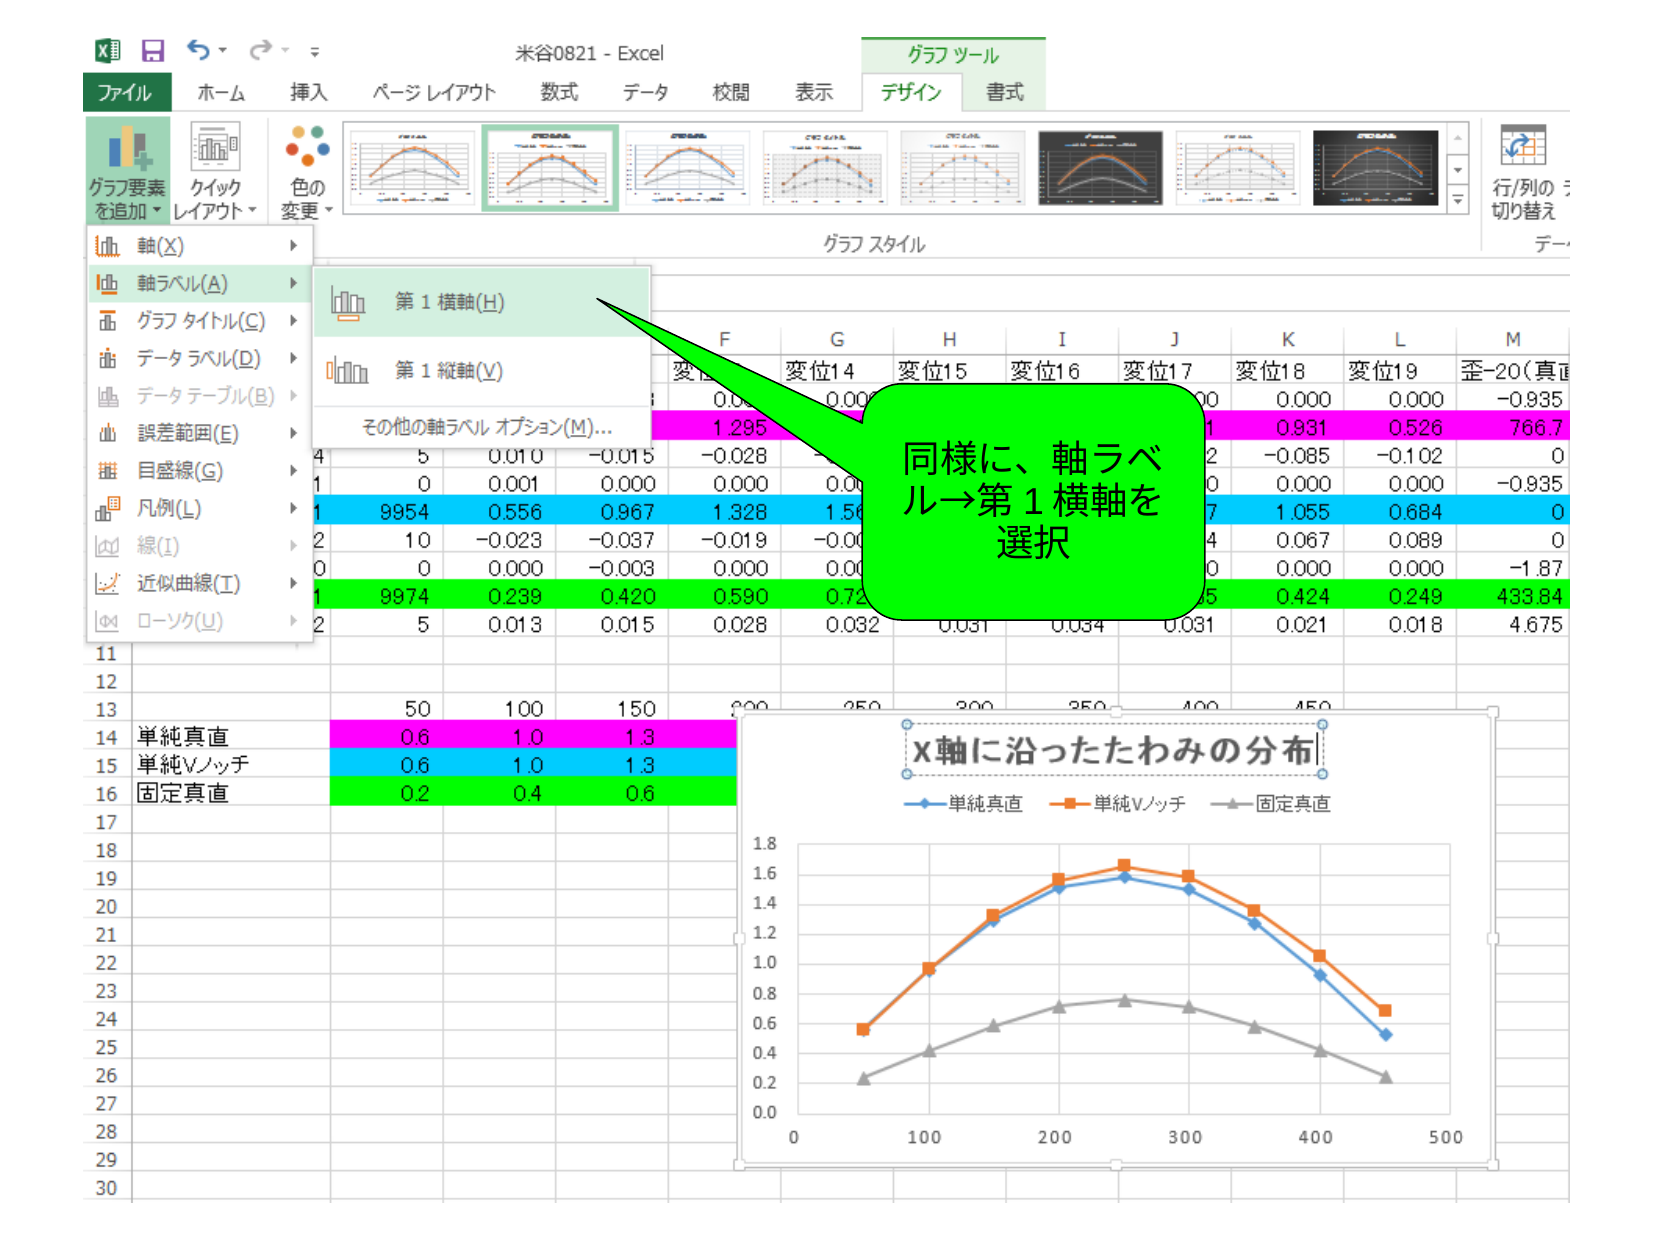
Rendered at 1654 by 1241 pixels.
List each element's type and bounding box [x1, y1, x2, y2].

picture [83, 36, 1570, 1204]
